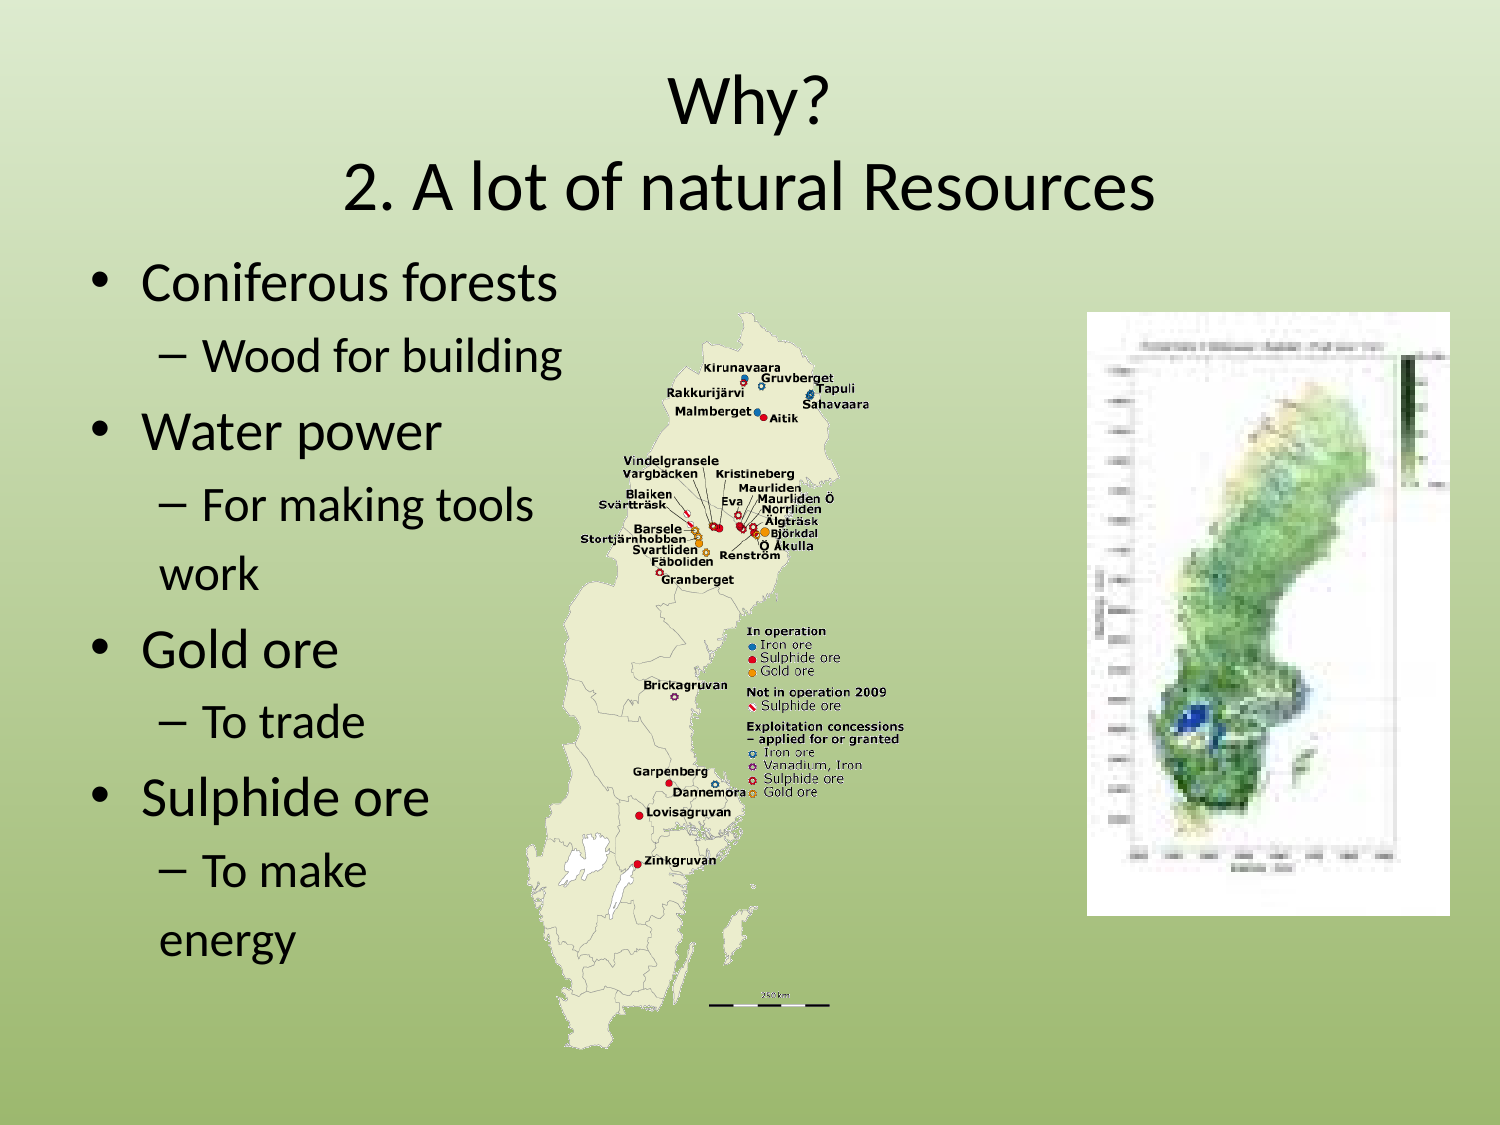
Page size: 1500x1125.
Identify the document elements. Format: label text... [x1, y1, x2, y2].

list Coniferous forests Wood for building Water power For making tools work Gold ore To trade Sulphide ore To make energy [75, 237, 1425, 980]
picture [1087, 312, 1451, 916]
picture [524, 312, 904, 1051]
title Why? 2. A lot of natural Resources [75, 45, 1425, 233]
